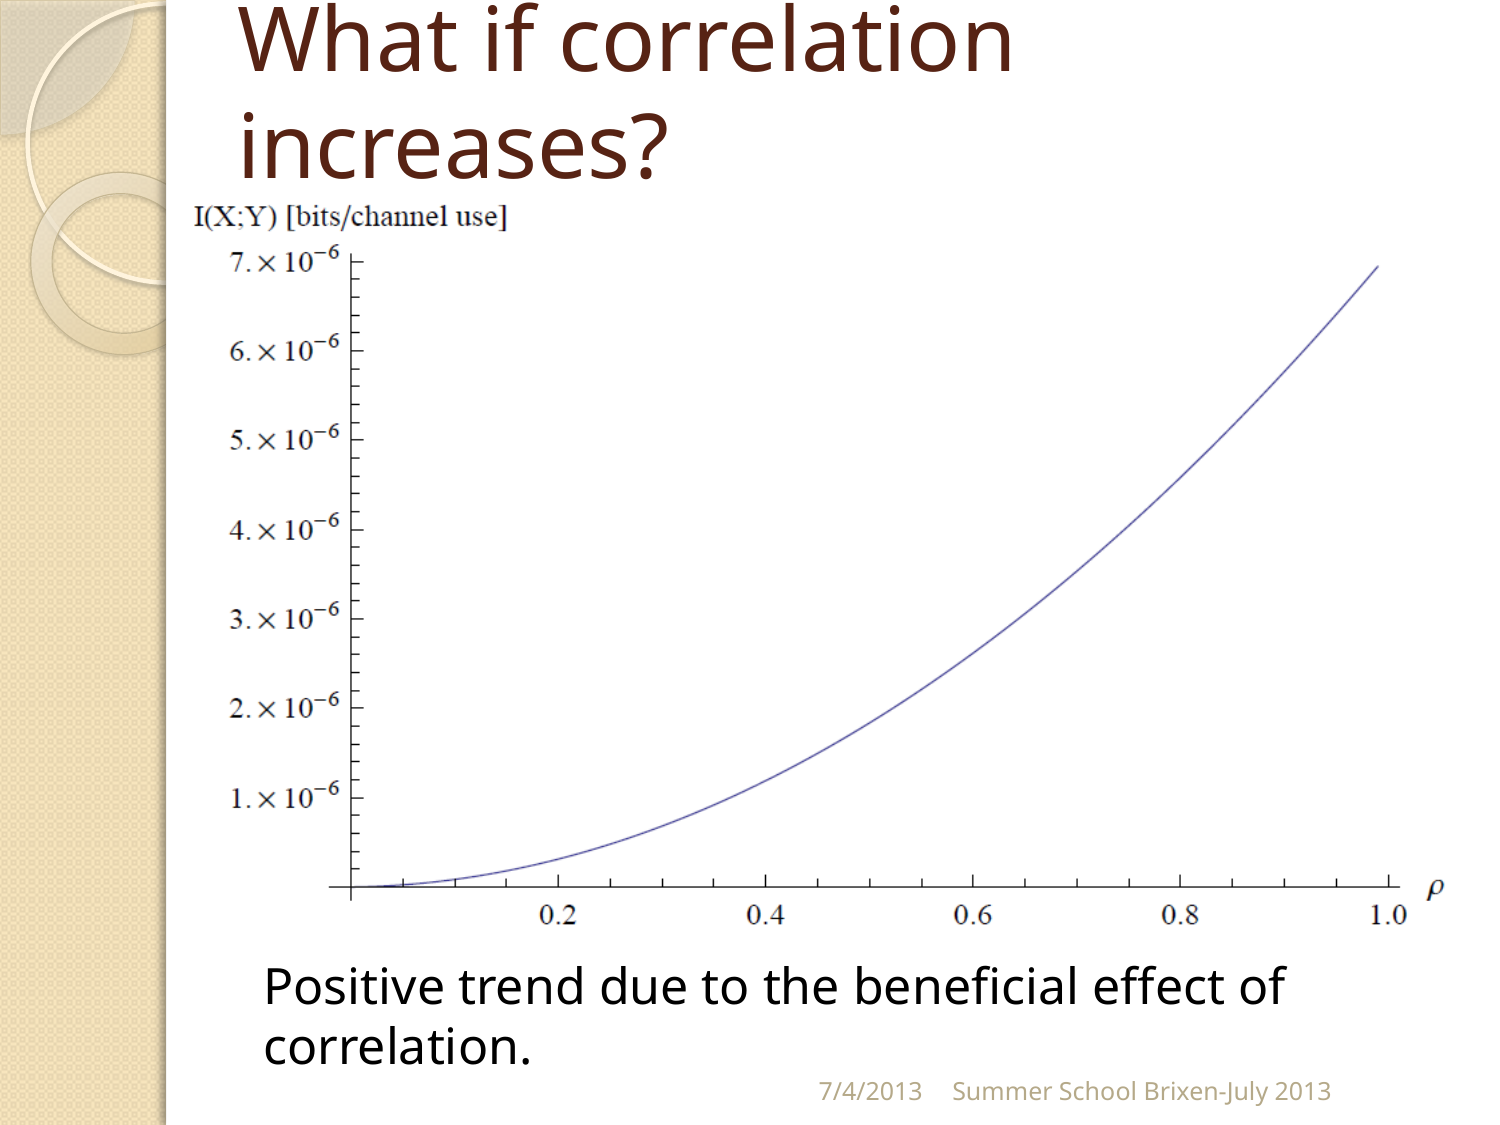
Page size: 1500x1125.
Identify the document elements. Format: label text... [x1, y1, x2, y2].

picture [194, 196, 1448, 931]
title What if correlation increases? [222, 0, 1453, 183]
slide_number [587, 1034, 937, 1113]
footer Summer School Brixen-July 2013 [937, 1034, 1413, 1113]
list Positive trend due to the beneficial effect of correlation. [235, 237, 1466, 1083]
